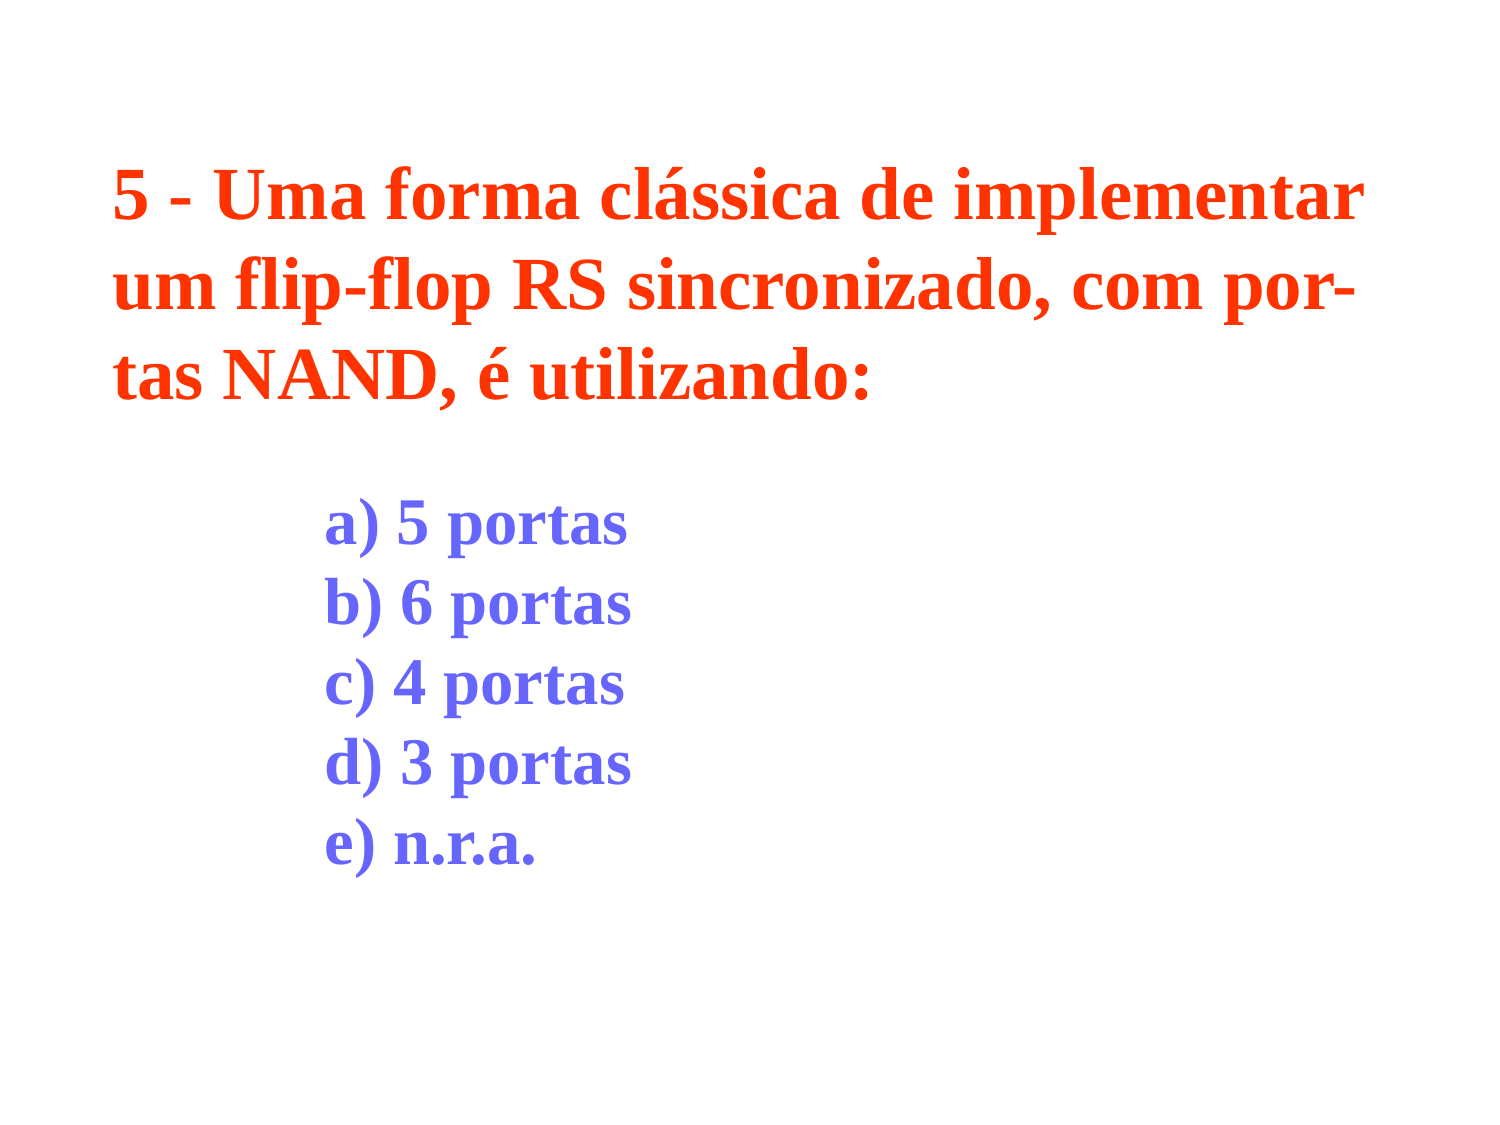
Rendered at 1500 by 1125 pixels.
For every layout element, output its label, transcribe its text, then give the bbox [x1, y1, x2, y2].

text_box a) 5 portas b) 6 portas c) 4 portas d) 3 portas e) n.r.a. [309, 470, 648, 885]
text_box 5 - Uma forma clássica de implementar um flip-flop RS sincronizado, com por- tas NAND, é utilizando: [97, 137, 1382, 423]
